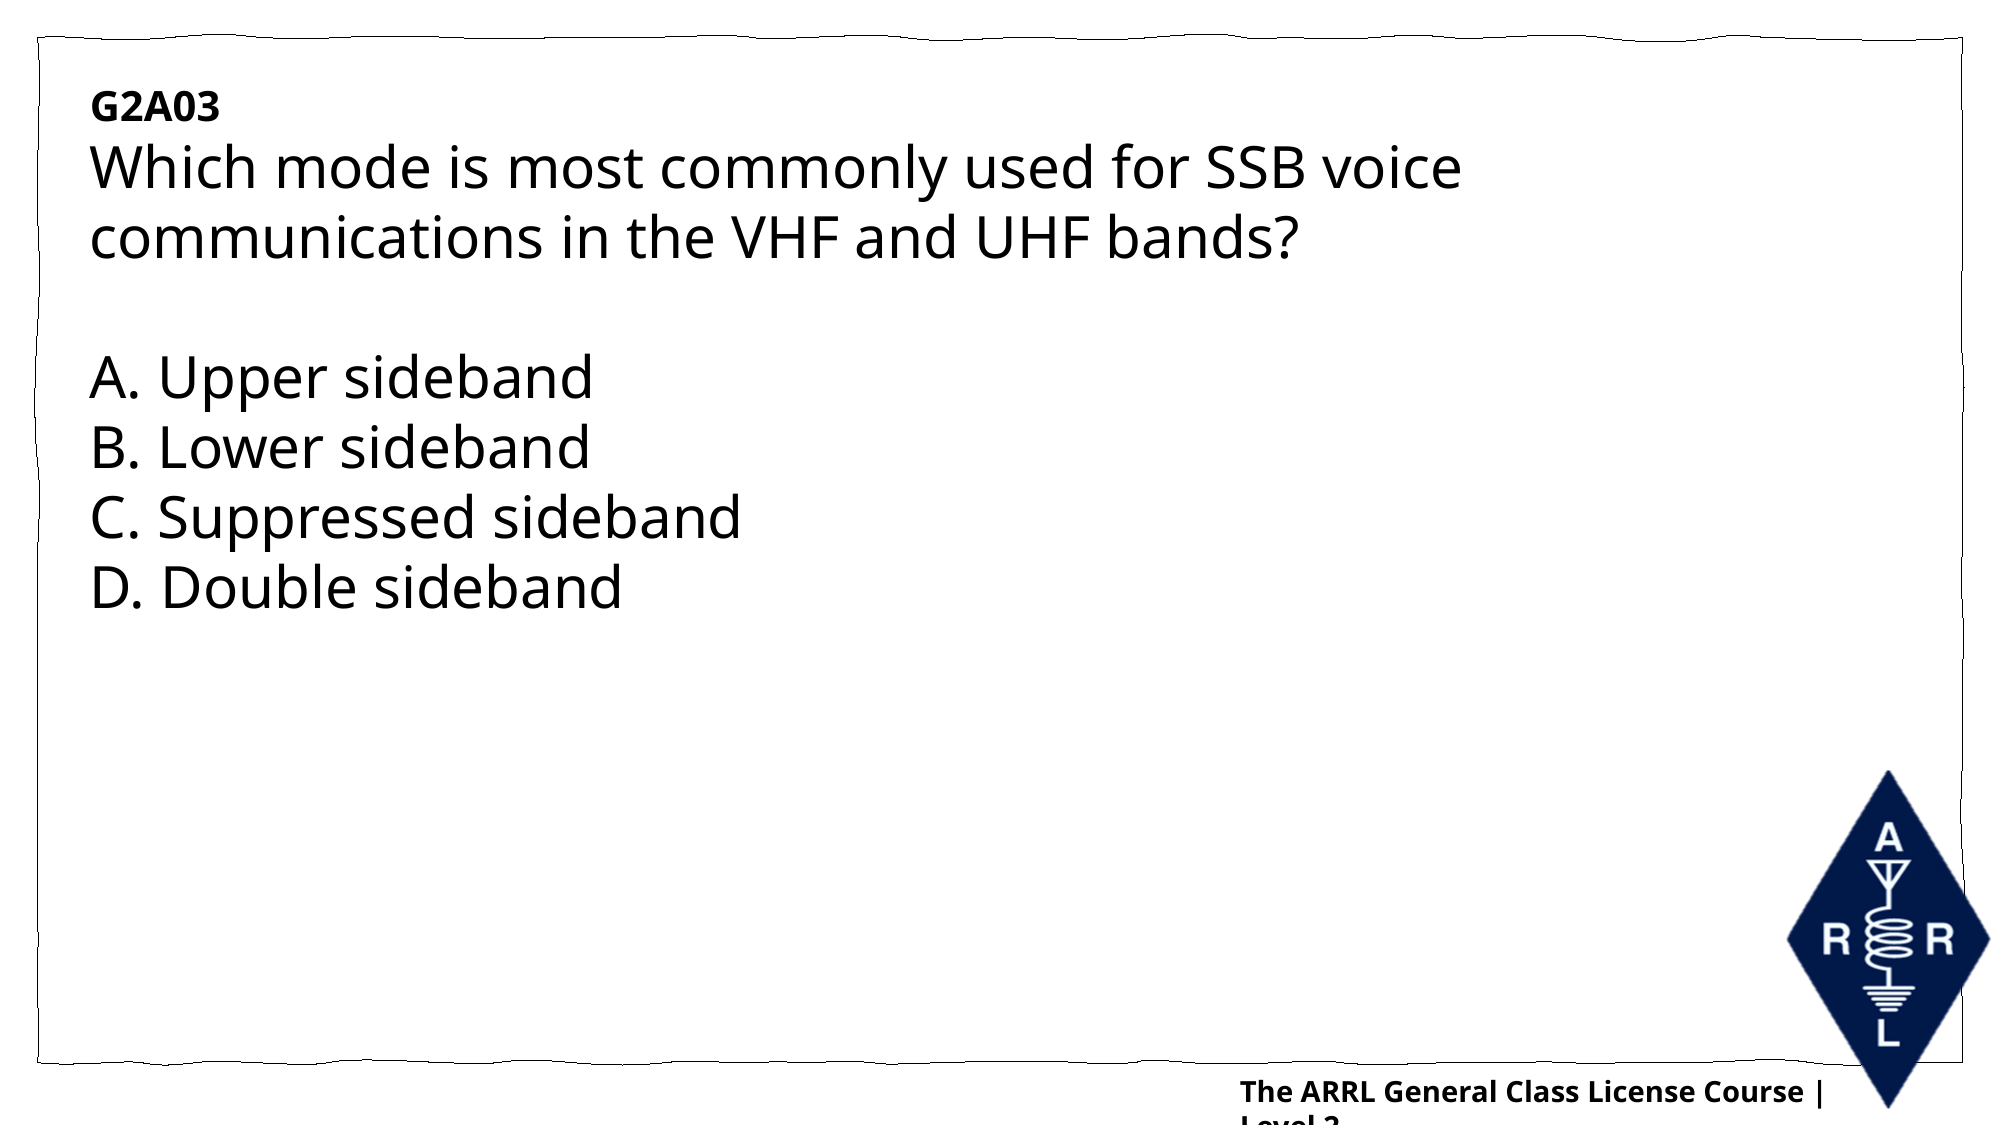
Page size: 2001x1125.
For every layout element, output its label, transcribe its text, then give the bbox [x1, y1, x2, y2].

text_box G2A03 Which mode is most commonly used for SSB voice communications in the VHF and UHF bands? A. Upper sideband B. Lower sideband C. Suppressed sideband D. Double sideband [75, 72, 1850, 628]
picture [1773, 752, 1999, 1125]
